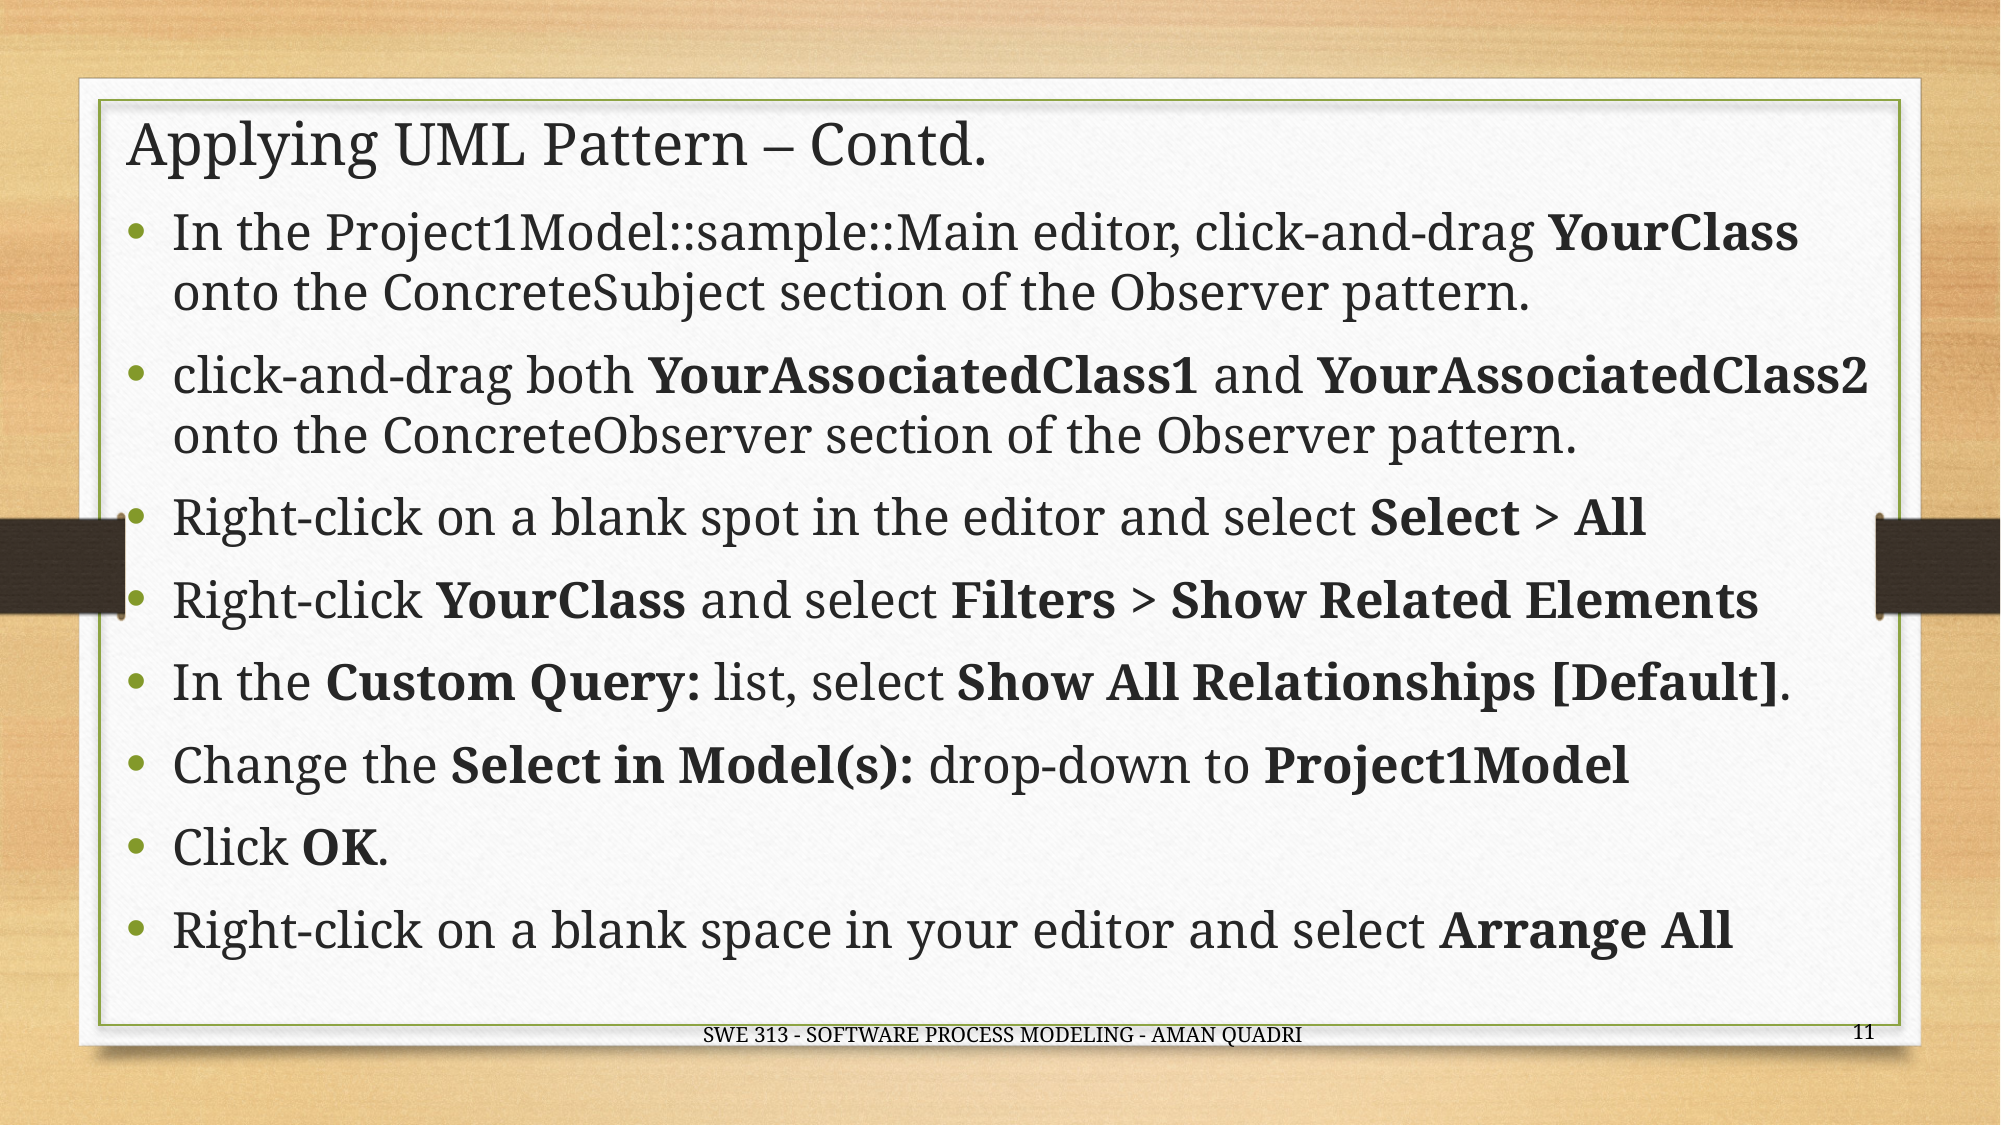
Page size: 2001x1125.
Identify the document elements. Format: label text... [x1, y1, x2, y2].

title Applying UML Pattern – Contd. [110, 99, 1895, 185]
slide_number 11 [1801, 1010, 1891, 1056]
list In the Project1Model::sample::Main editor, click-and-drag YourClass onto the ConcreteSubject section of the Observer pattern. click-and-drag both YourAssociatedClass1 and YourAssociatedClass2 onto the ConcreteObserver section of the Observer pattern. Right-click on a blank spot in the editor and select Select > All Right-click YourClass and select Filters > Show Related Elements In the Custom Query: list, select Show All Relationships [Default]. Change the Select in Model(s): drop-down to Project1Model Click OK. Right-click on a blank space in your editor and select Arrange All [110, 193, 1895, 1012]
footer SWE 313 - SOFTWARE PROCESS MODELING - AMAN QUADRI [403, 1020, 1602, 1049]
picture [0, 0, 2001, 1125]
